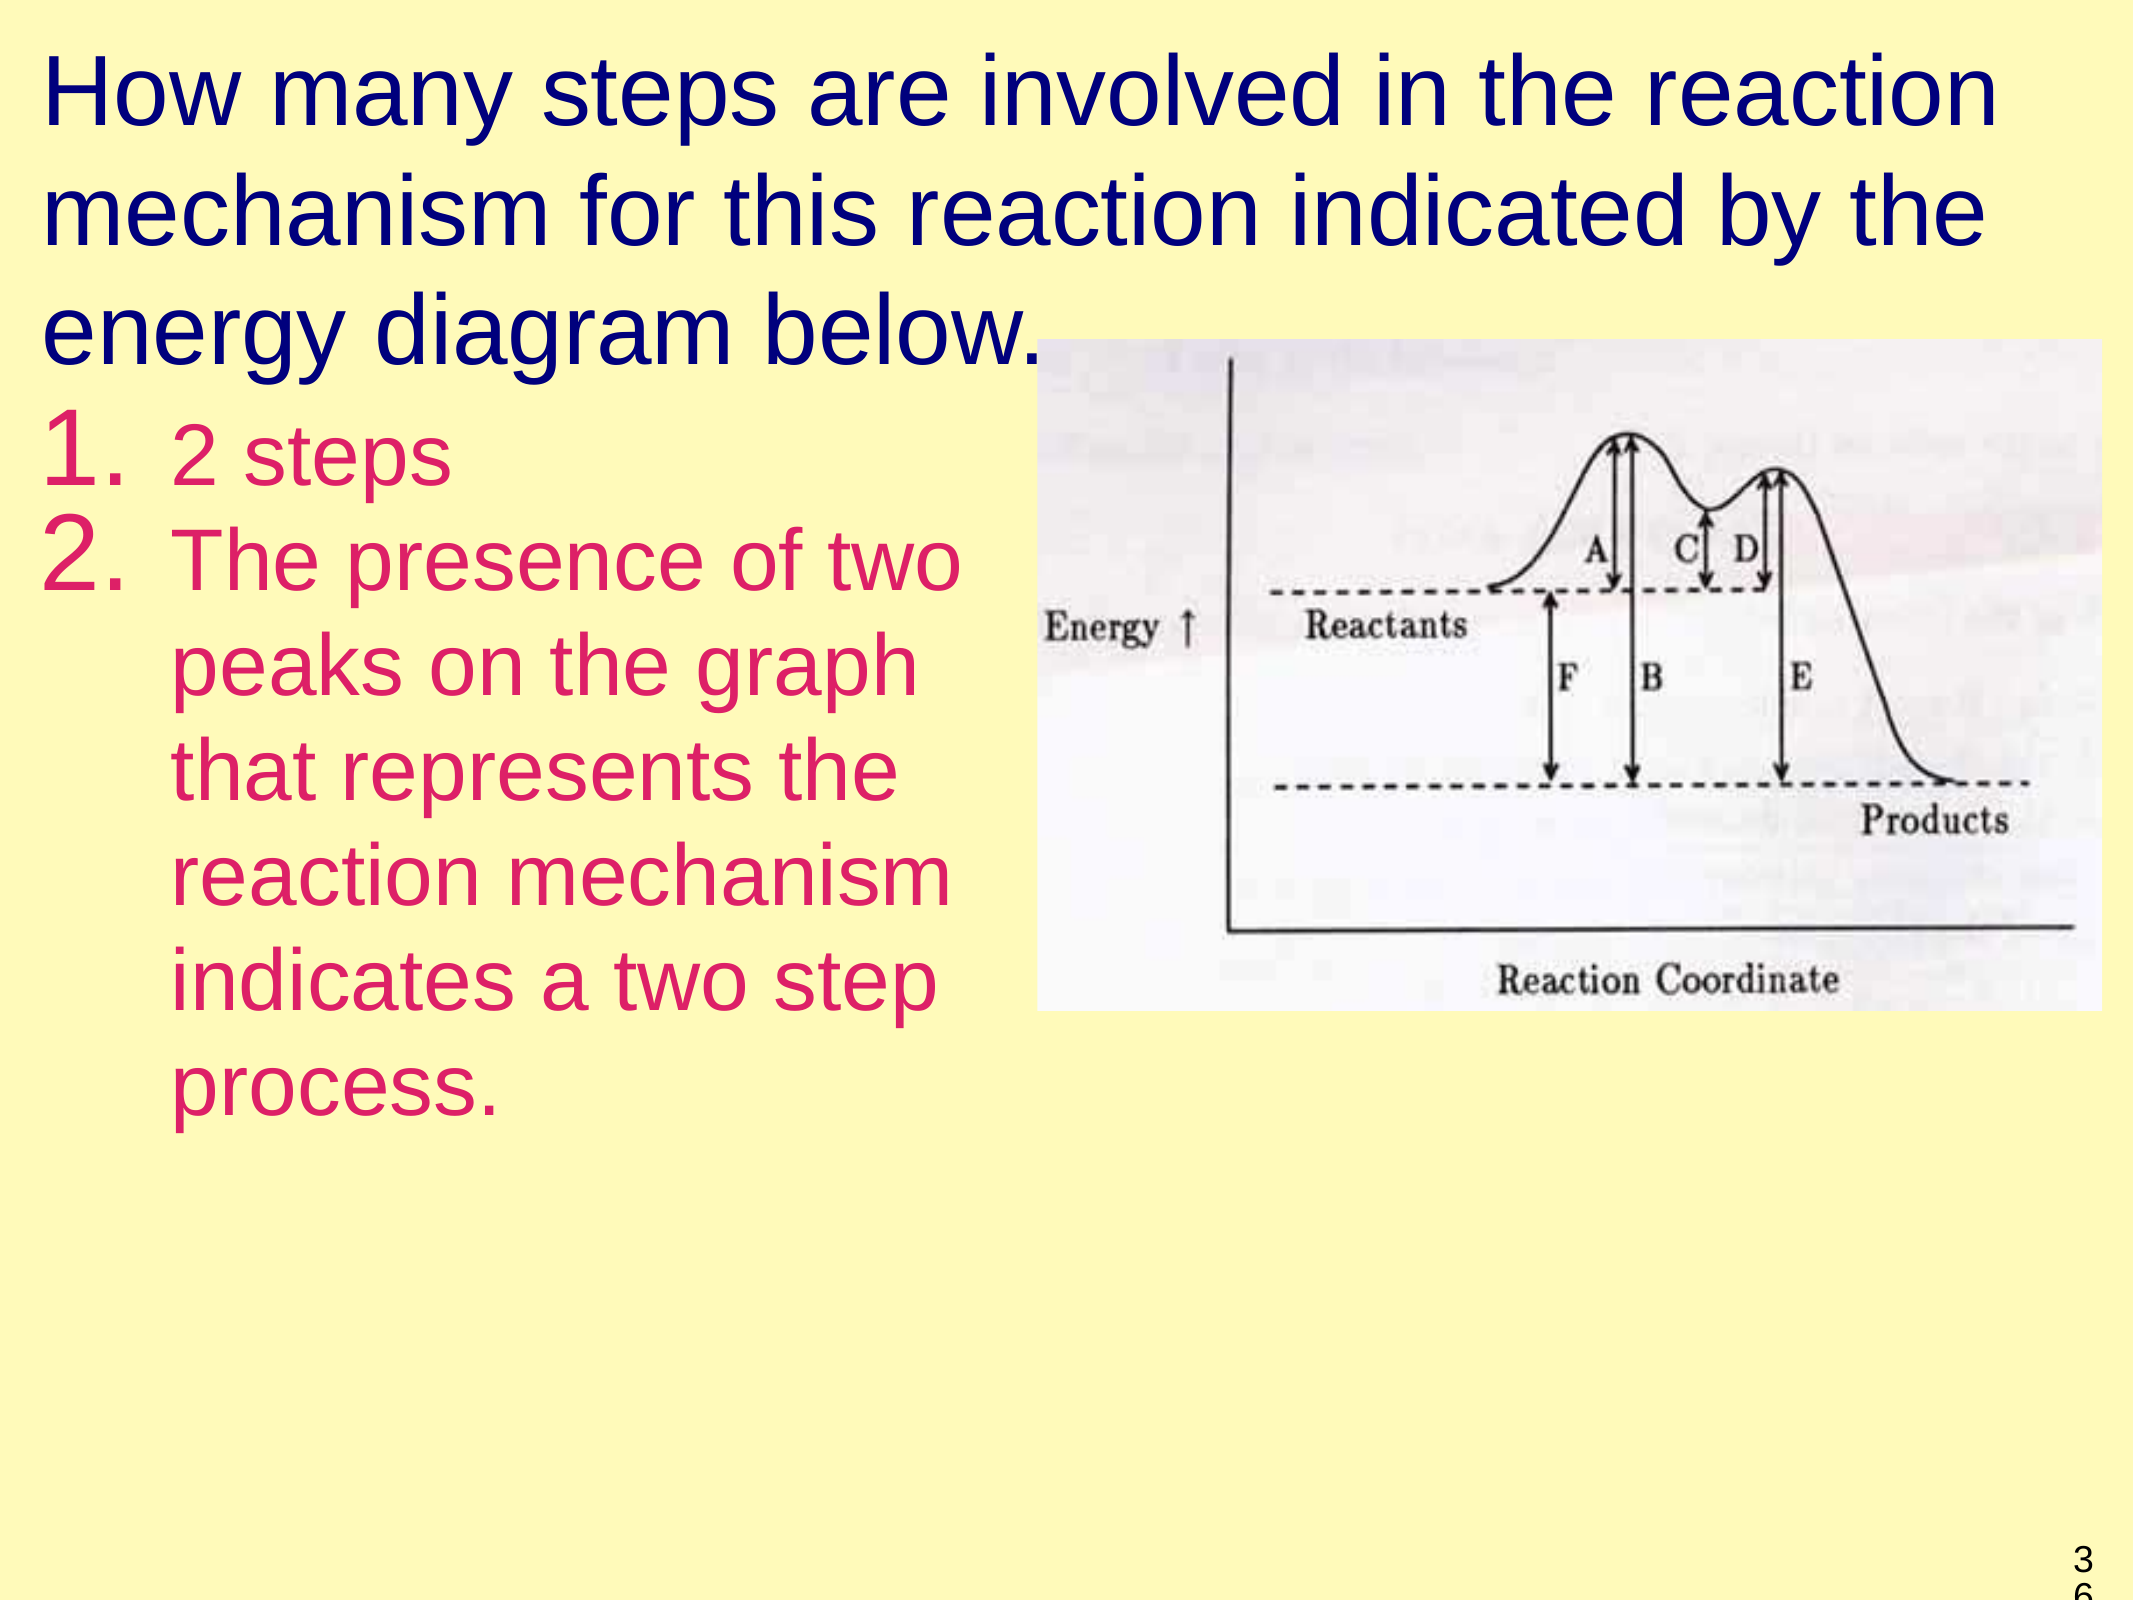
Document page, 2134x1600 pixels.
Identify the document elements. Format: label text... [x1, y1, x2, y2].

slide_number 36 [2057, 1526, 2120, 1586]
list 2 steps The presence of two peaks on the graph that represents the reaction mechanism indicates a two step process. [30, 389, 1011, 1555]
picture [1037, 339, 2103, 1011]
title How many steps are involved in the reaction mechanism for this reaction indicated by the energy diagram below. [32, 16, 2113, 416]
